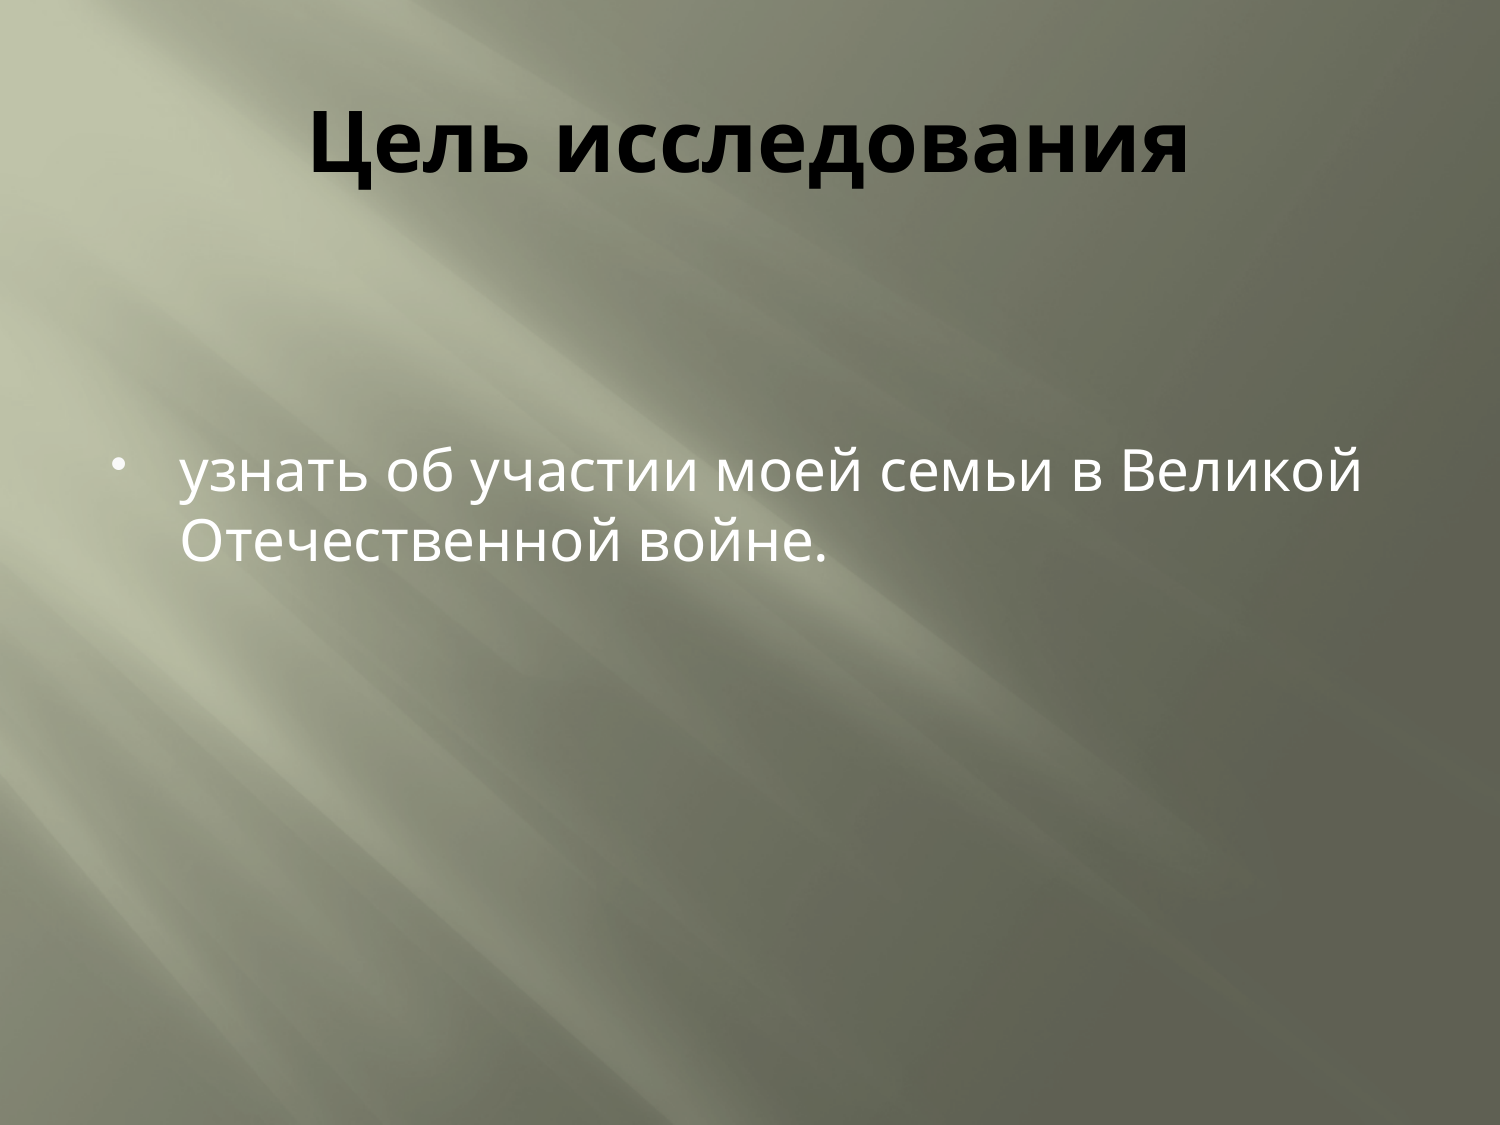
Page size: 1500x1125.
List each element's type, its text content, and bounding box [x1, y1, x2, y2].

title Цель исследования [75, 45, 1425, 233]
list узнать об участии моей семьи в Великой Отечественной войне. [75, 262, 1425, 1035]
